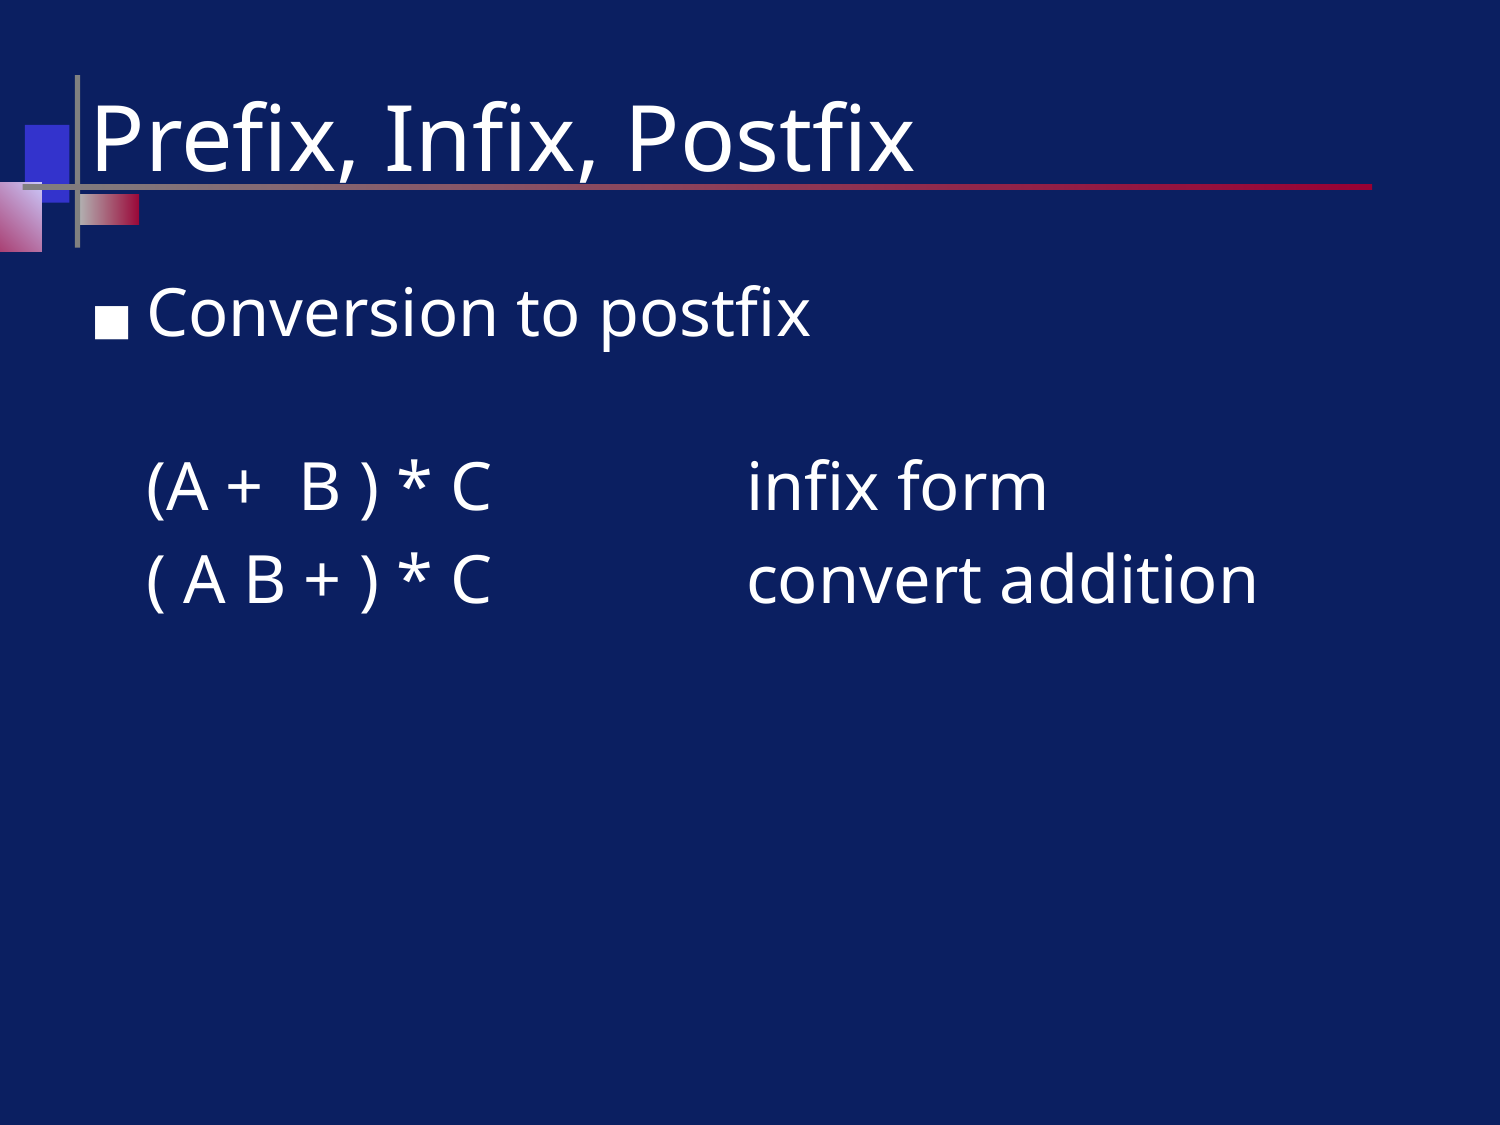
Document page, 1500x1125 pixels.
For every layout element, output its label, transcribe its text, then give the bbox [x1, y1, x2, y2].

title Prefix, Infix, Postfix [74, 59, 1425, 210]
list Conversion to postfix (A + B ) * C infix form ( A B + ) * C convert addition [74, 262, 1425, 1013]
